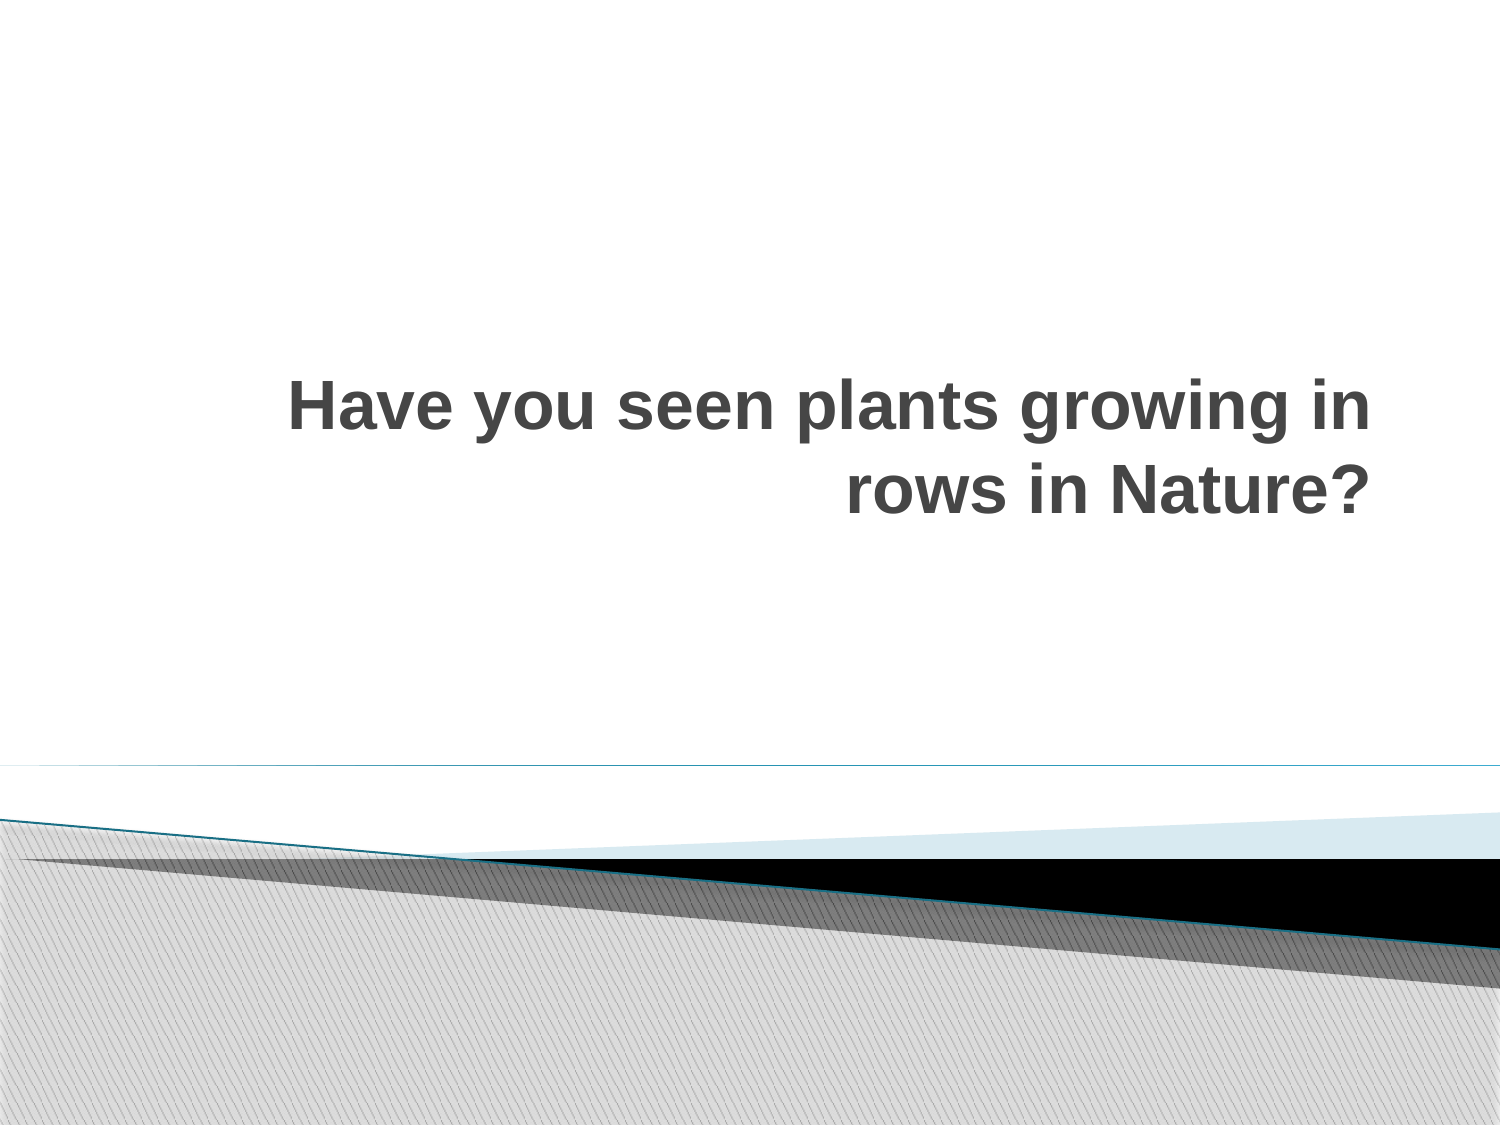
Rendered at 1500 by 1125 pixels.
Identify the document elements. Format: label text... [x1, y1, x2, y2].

title Have you seen plants growing in rows in Nature? [112, 352, 1388, 536]
picture [5, 859, 1500, 989]
